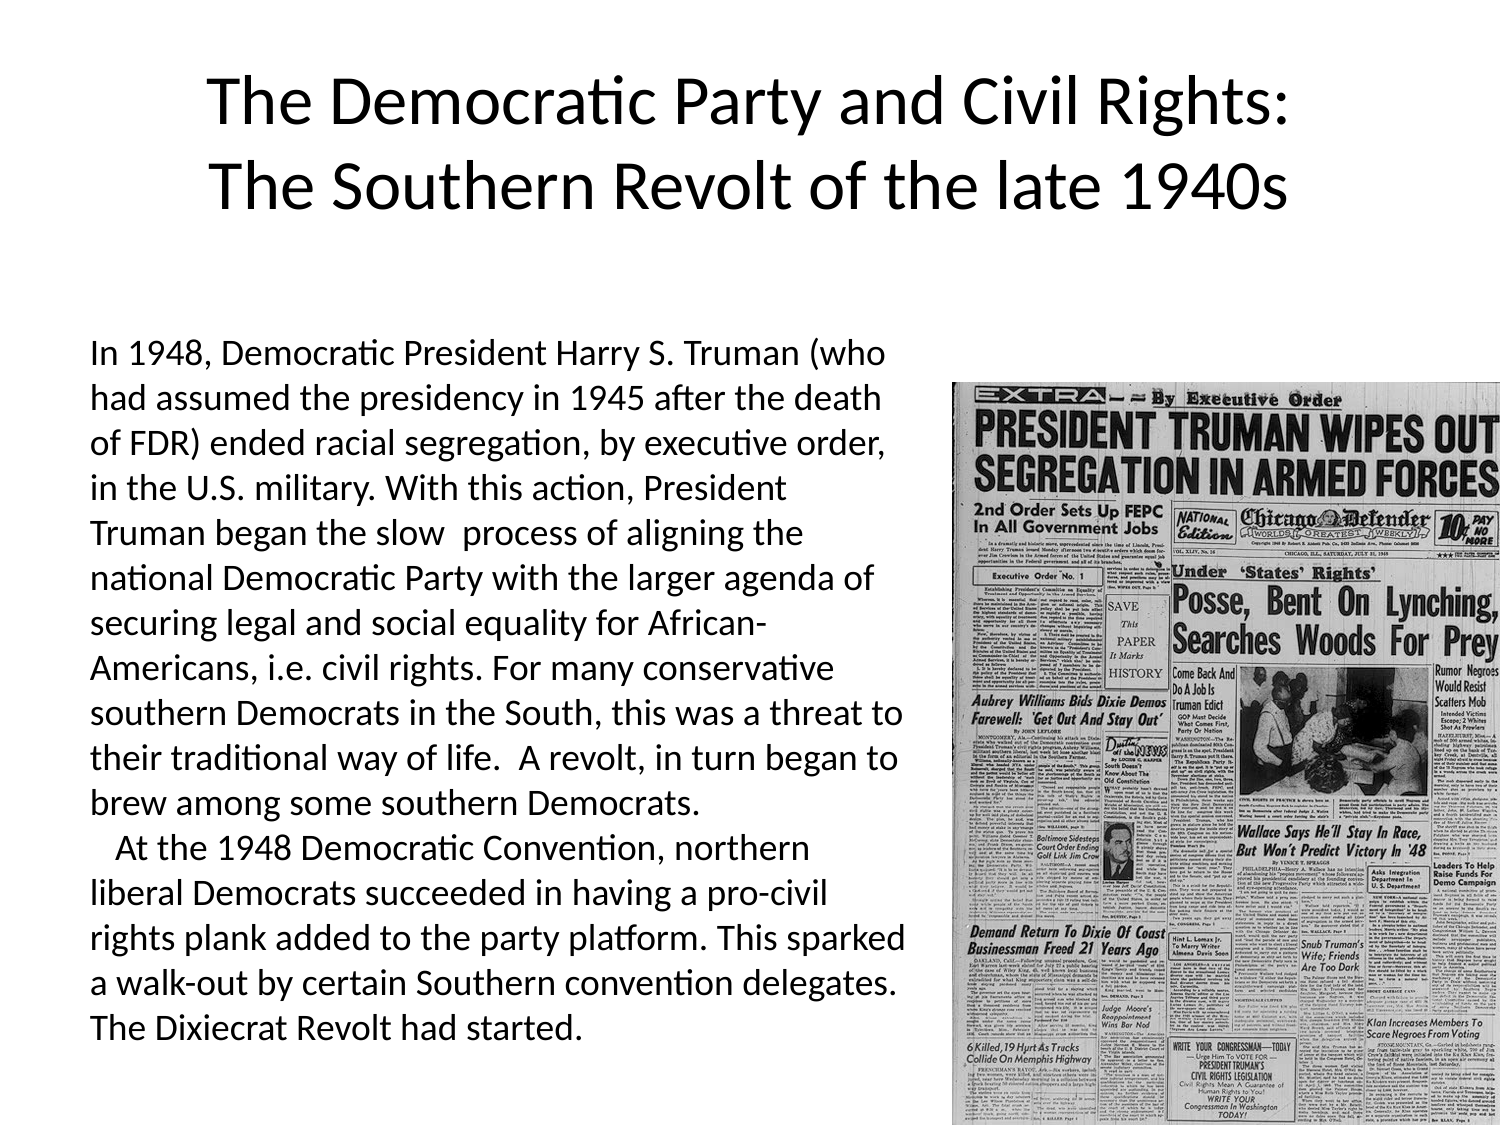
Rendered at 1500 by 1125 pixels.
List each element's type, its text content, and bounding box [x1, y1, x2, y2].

text_box In 1948, Democratic President Harry S. Truman (who had assumed the presidency in 1945 after the death of FDR) ended racial segregation, by executive order, in the U.S. military. With this action, President Truman began the slow process of aligning the national Democratic Party with the larger agenda of securing legal and social equality for African-Americans, i.e. civil rights. For many conservative southern Democrats in the South, this was a threat to their traditional way of life. A revolt, in turn began to brew among some southern Democrats. At the 1948 Democratic Convention, northern liberal Democrats succeeded in having a pro-civil rights plank added to the party platform. This sparked a walk-out by certain Southern convention delegates. The Dixiecrat Revolt had started. [74, 320, 922, 1055]
title The Democratic Party and Civil Rights: The Southern Revolt of the late 1940s [75, 45, 1425, 233]
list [553, 382, 1500, 1125]
